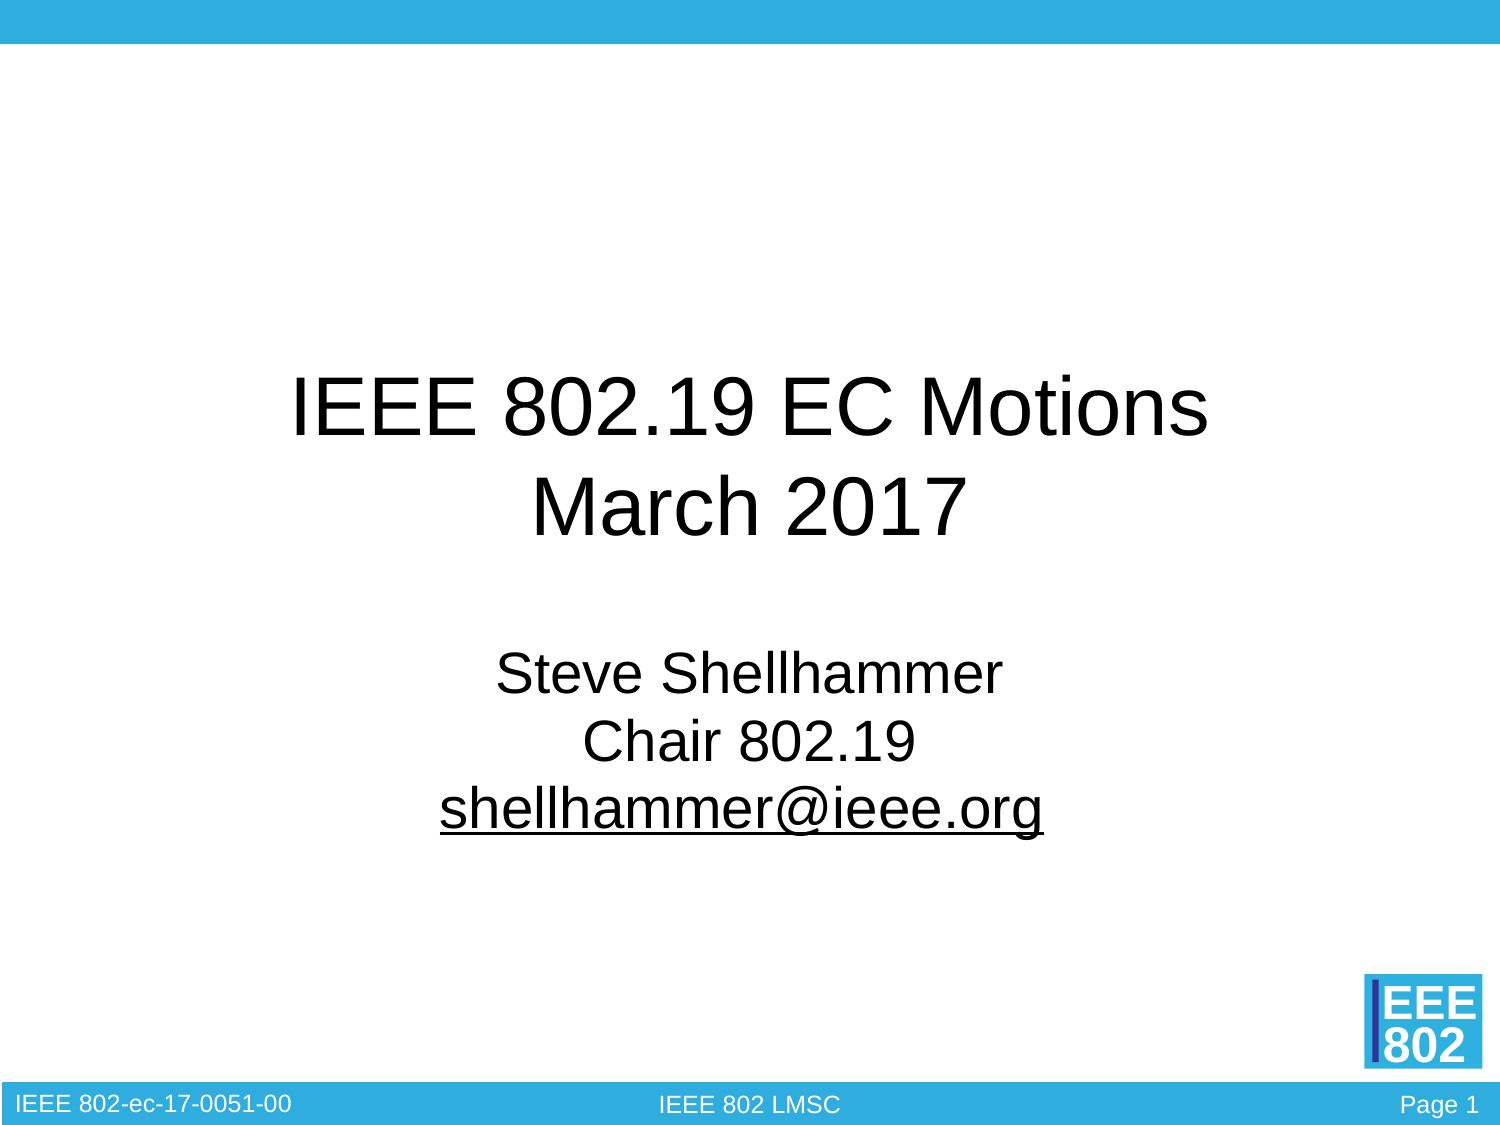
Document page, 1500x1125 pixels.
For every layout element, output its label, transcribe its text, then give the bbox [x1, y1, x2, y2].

title IEEE 802.19 EC Motions March 2017 [112, 341, 1388, 563]
subtitle Steve Shellhammer Chair 802.19 shellhammer@ieee.org [225, 641, 1275, 929]
